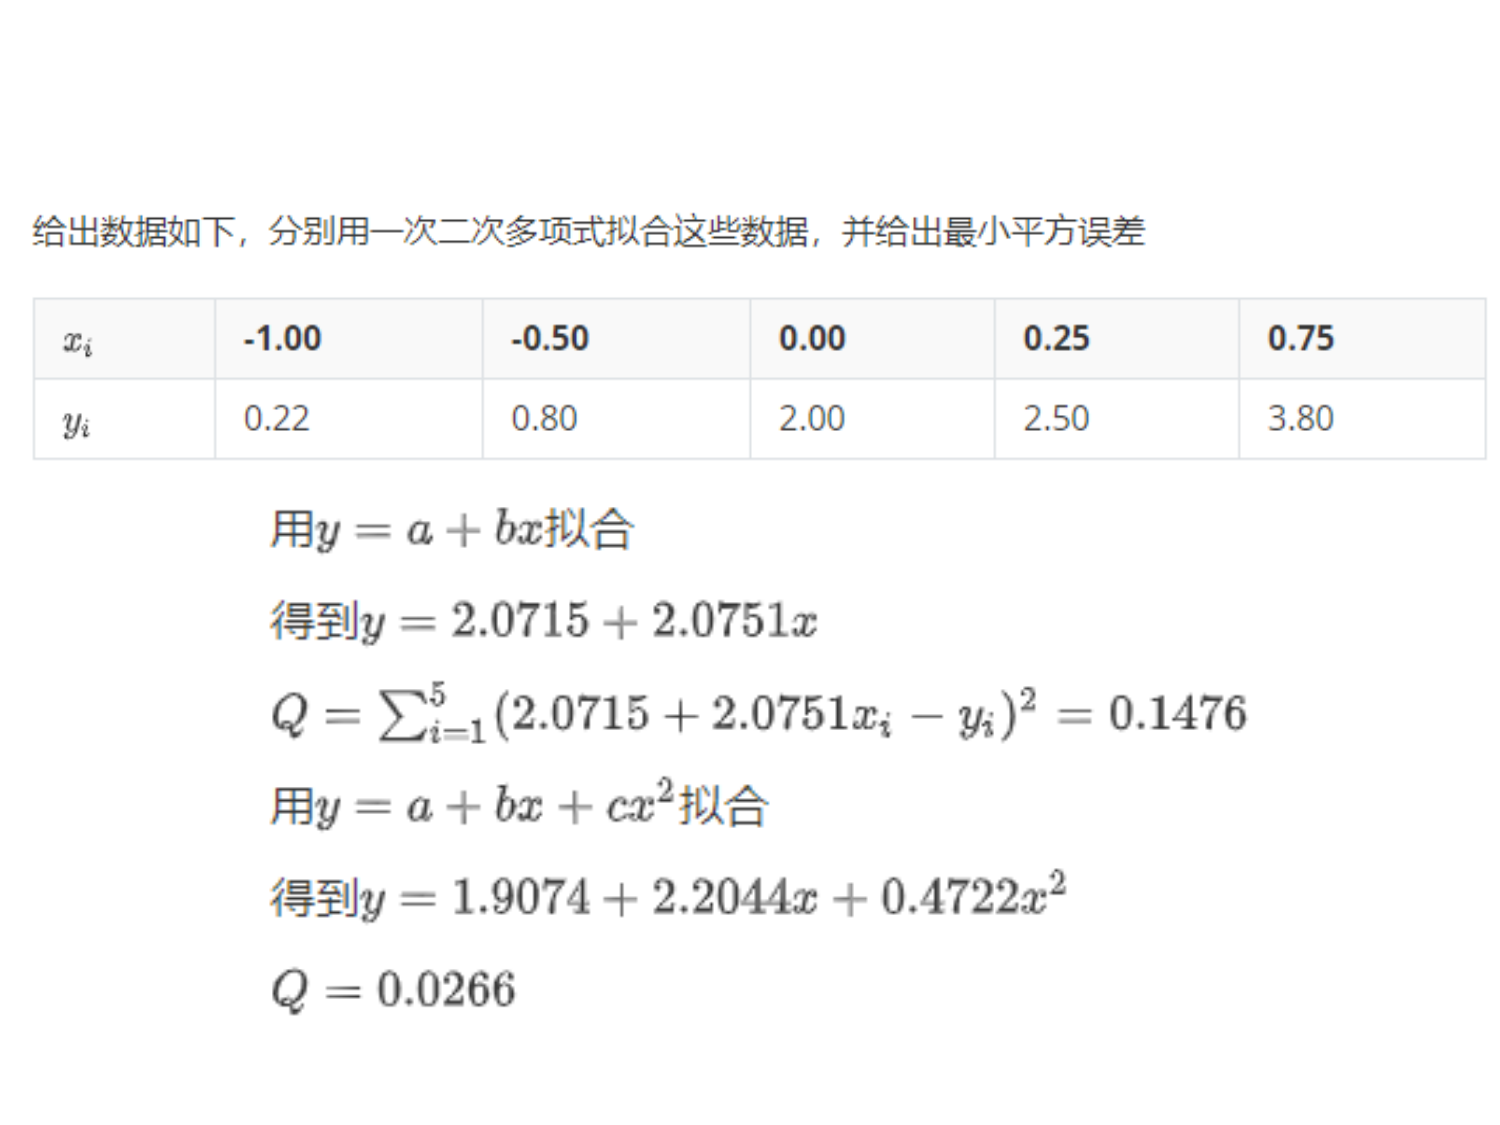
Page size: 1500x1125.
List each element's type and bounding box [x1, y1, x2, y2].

picture [257, 491, 1263, 1024]
picture [26, 198, 1500, 471]
